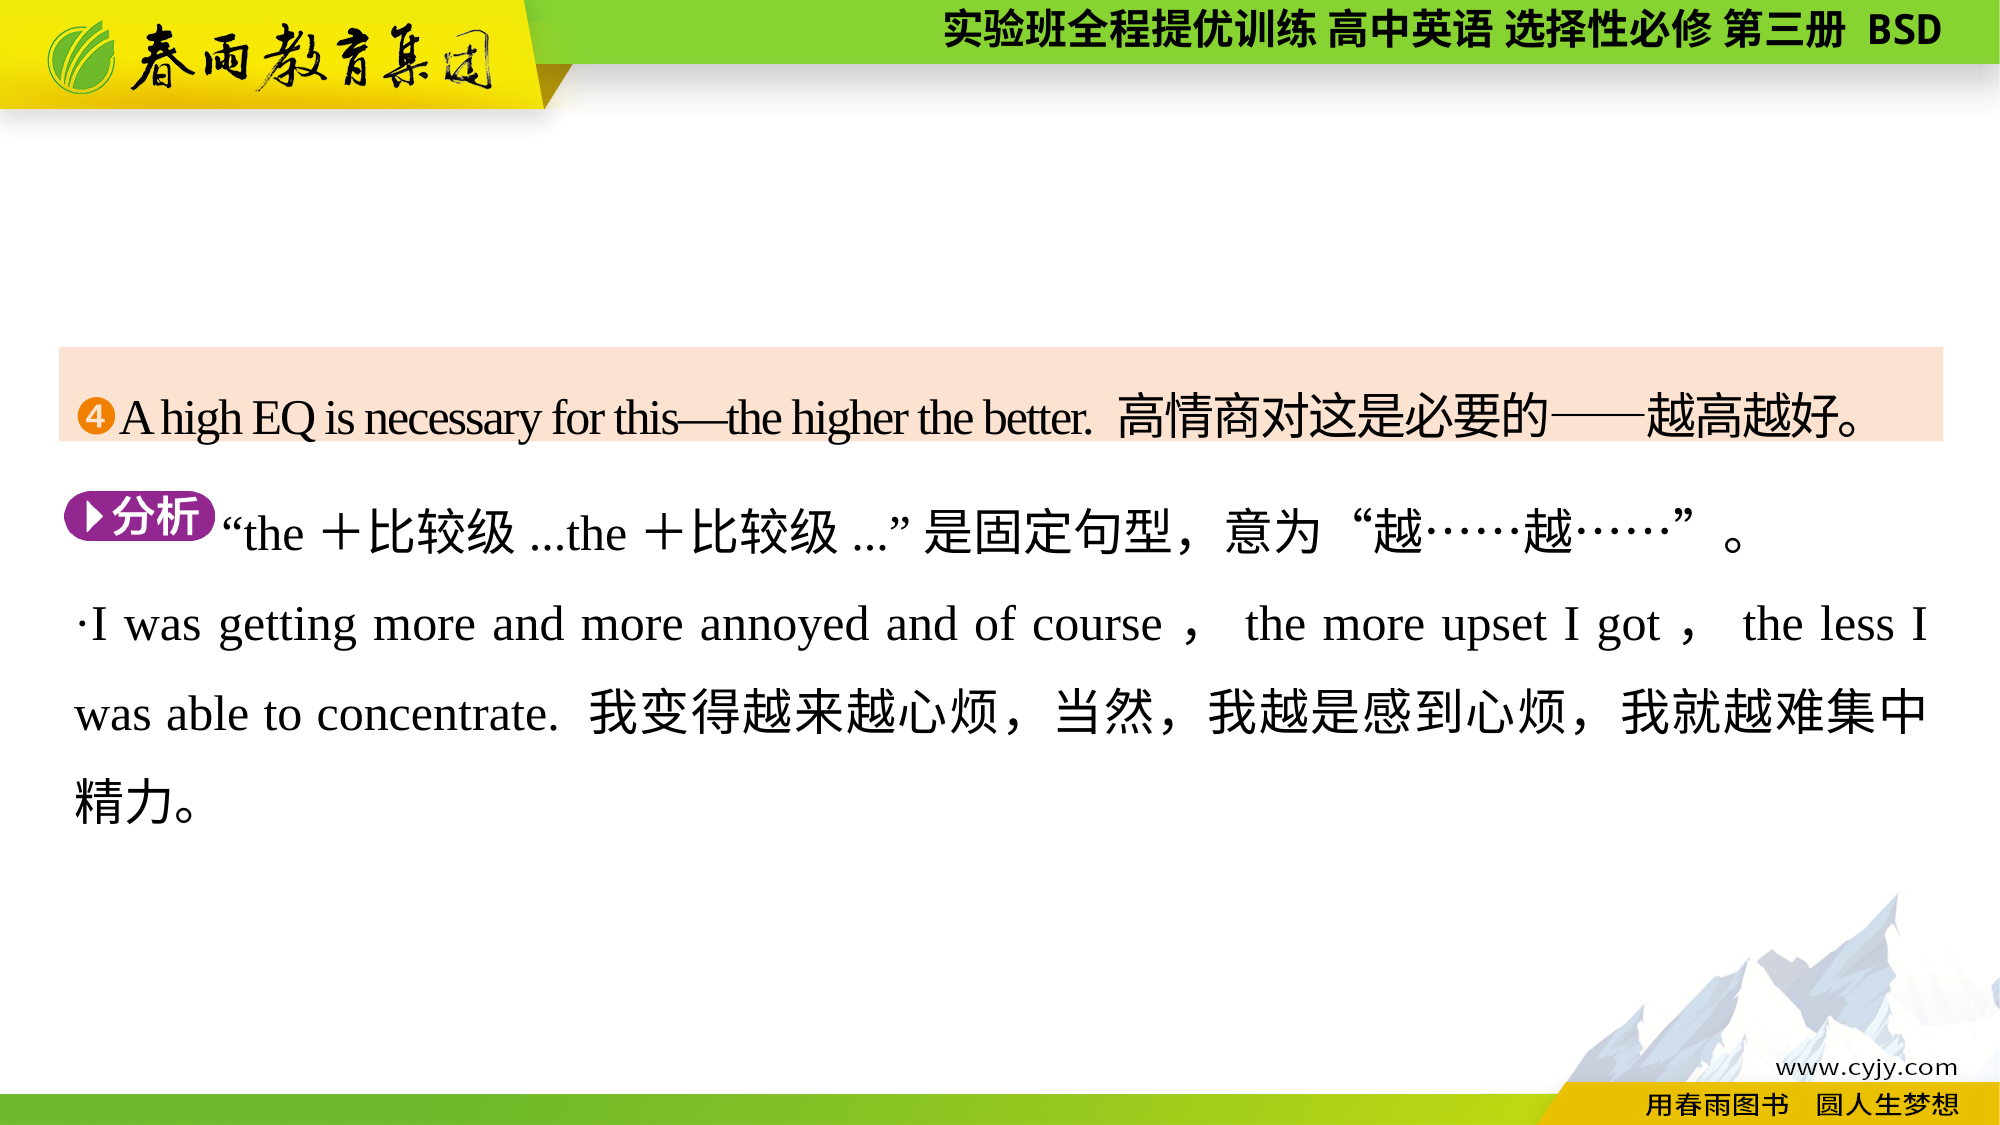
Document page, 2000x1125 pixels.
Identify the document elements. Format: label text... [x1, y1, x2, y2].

picture [0, 0, 2000, 1125]
text_box “the＋比较级...the＋比较级...”是固定句型，意为“越……越……”。 ·I was getting more and more annoyed and of course，the more upset I got，the less I was able to concentrate. 我变得越来越心烦，当然，我越是感到心烦，我就越难集中精力。 [59, 463, 1944, 839]
list ❹A high EQ is necessary for this—the higher the better. 高情商对这是必要的——越高越好。 [59, 346, 1944, 442]
